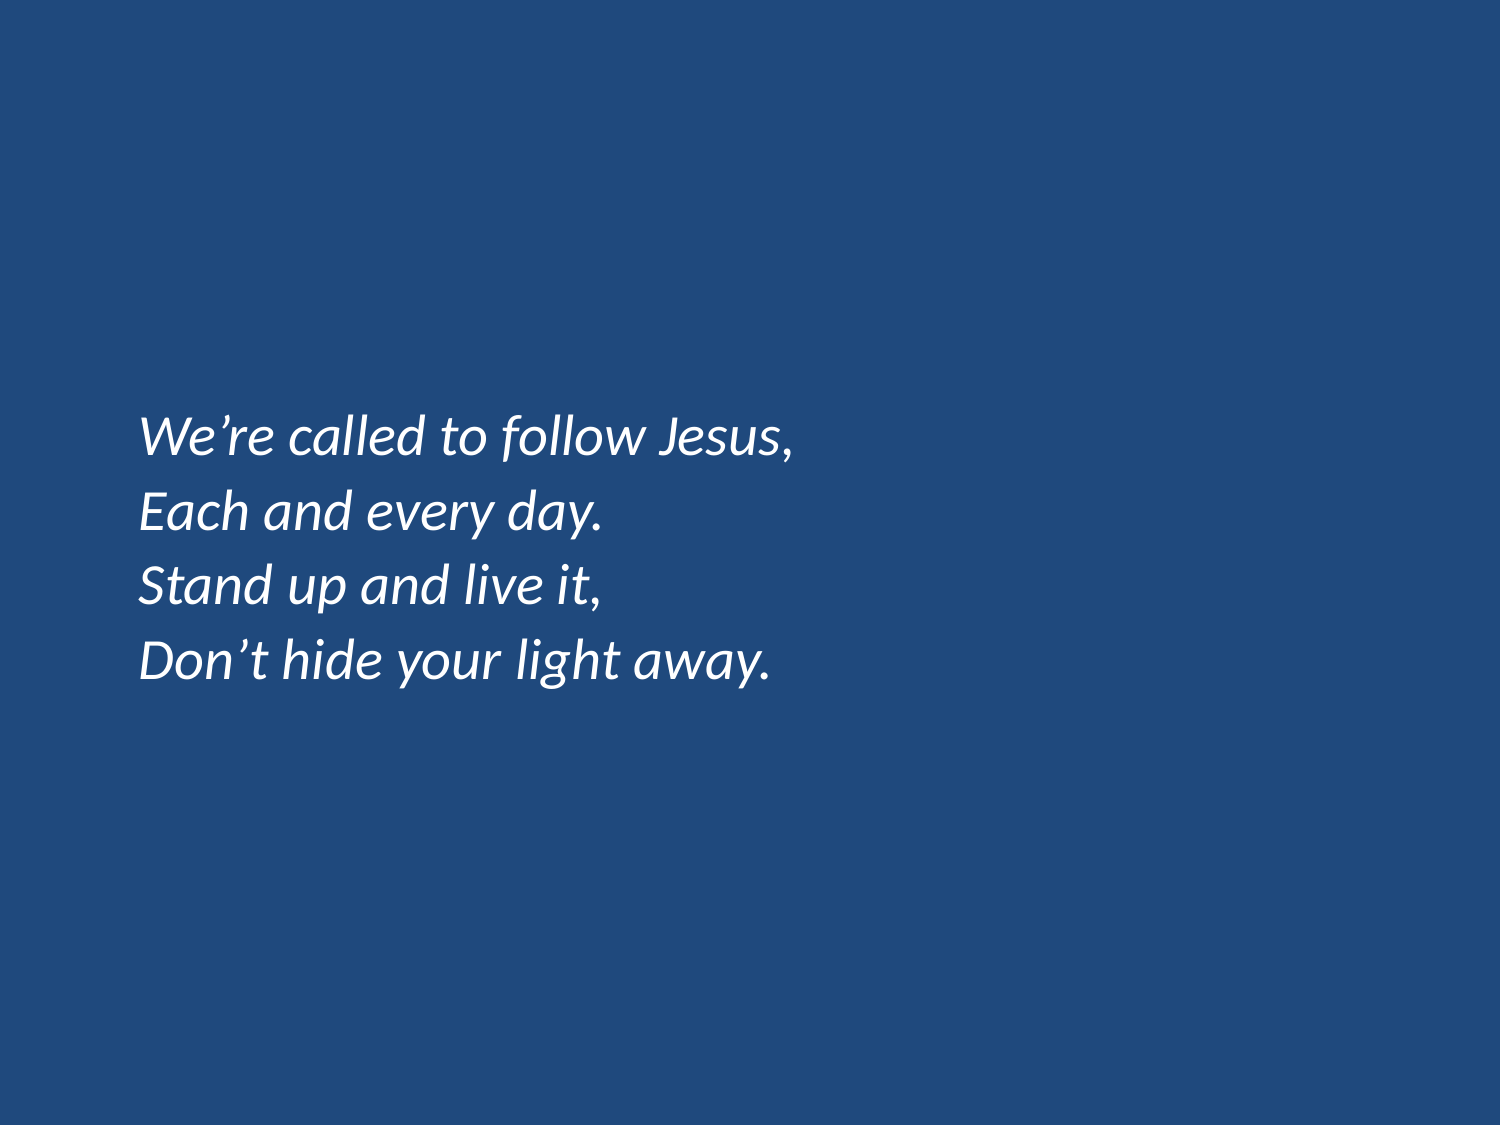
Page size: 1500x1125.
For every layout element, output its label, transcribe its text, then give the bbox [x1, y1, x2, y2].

list We’re called to follow Jesus, Each and every day. Stand up and live it, Don’t hide your light away. [123, 398, 1444, 727]
